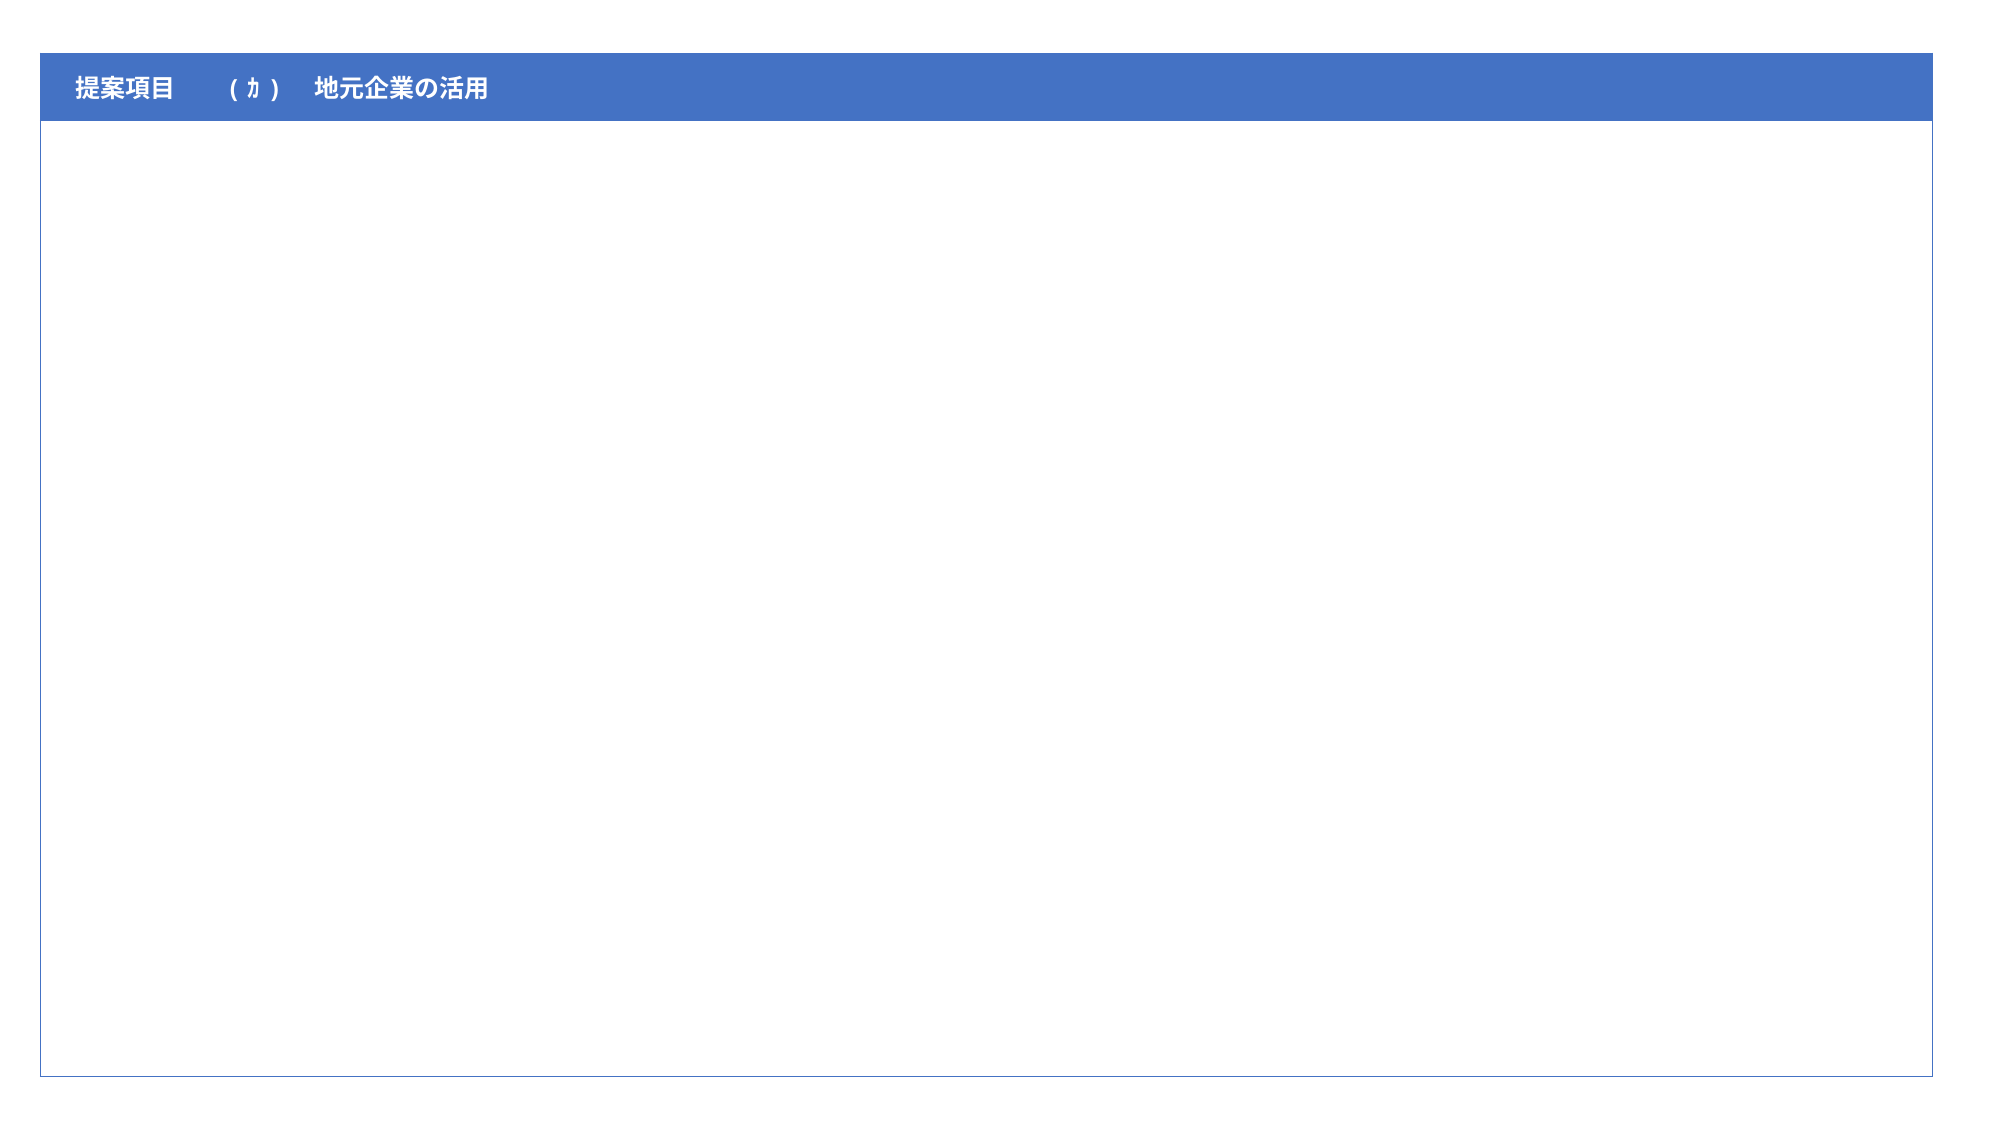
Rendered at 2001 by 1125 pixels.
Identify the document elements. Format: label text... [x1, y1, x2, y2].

table_header 提案項目 [41, 54, 211, 120]
table_cell [41, 121, 1932, 1076]
table_header (ｶ) 地元企業の活用 [211, 54, 1932, 120]
